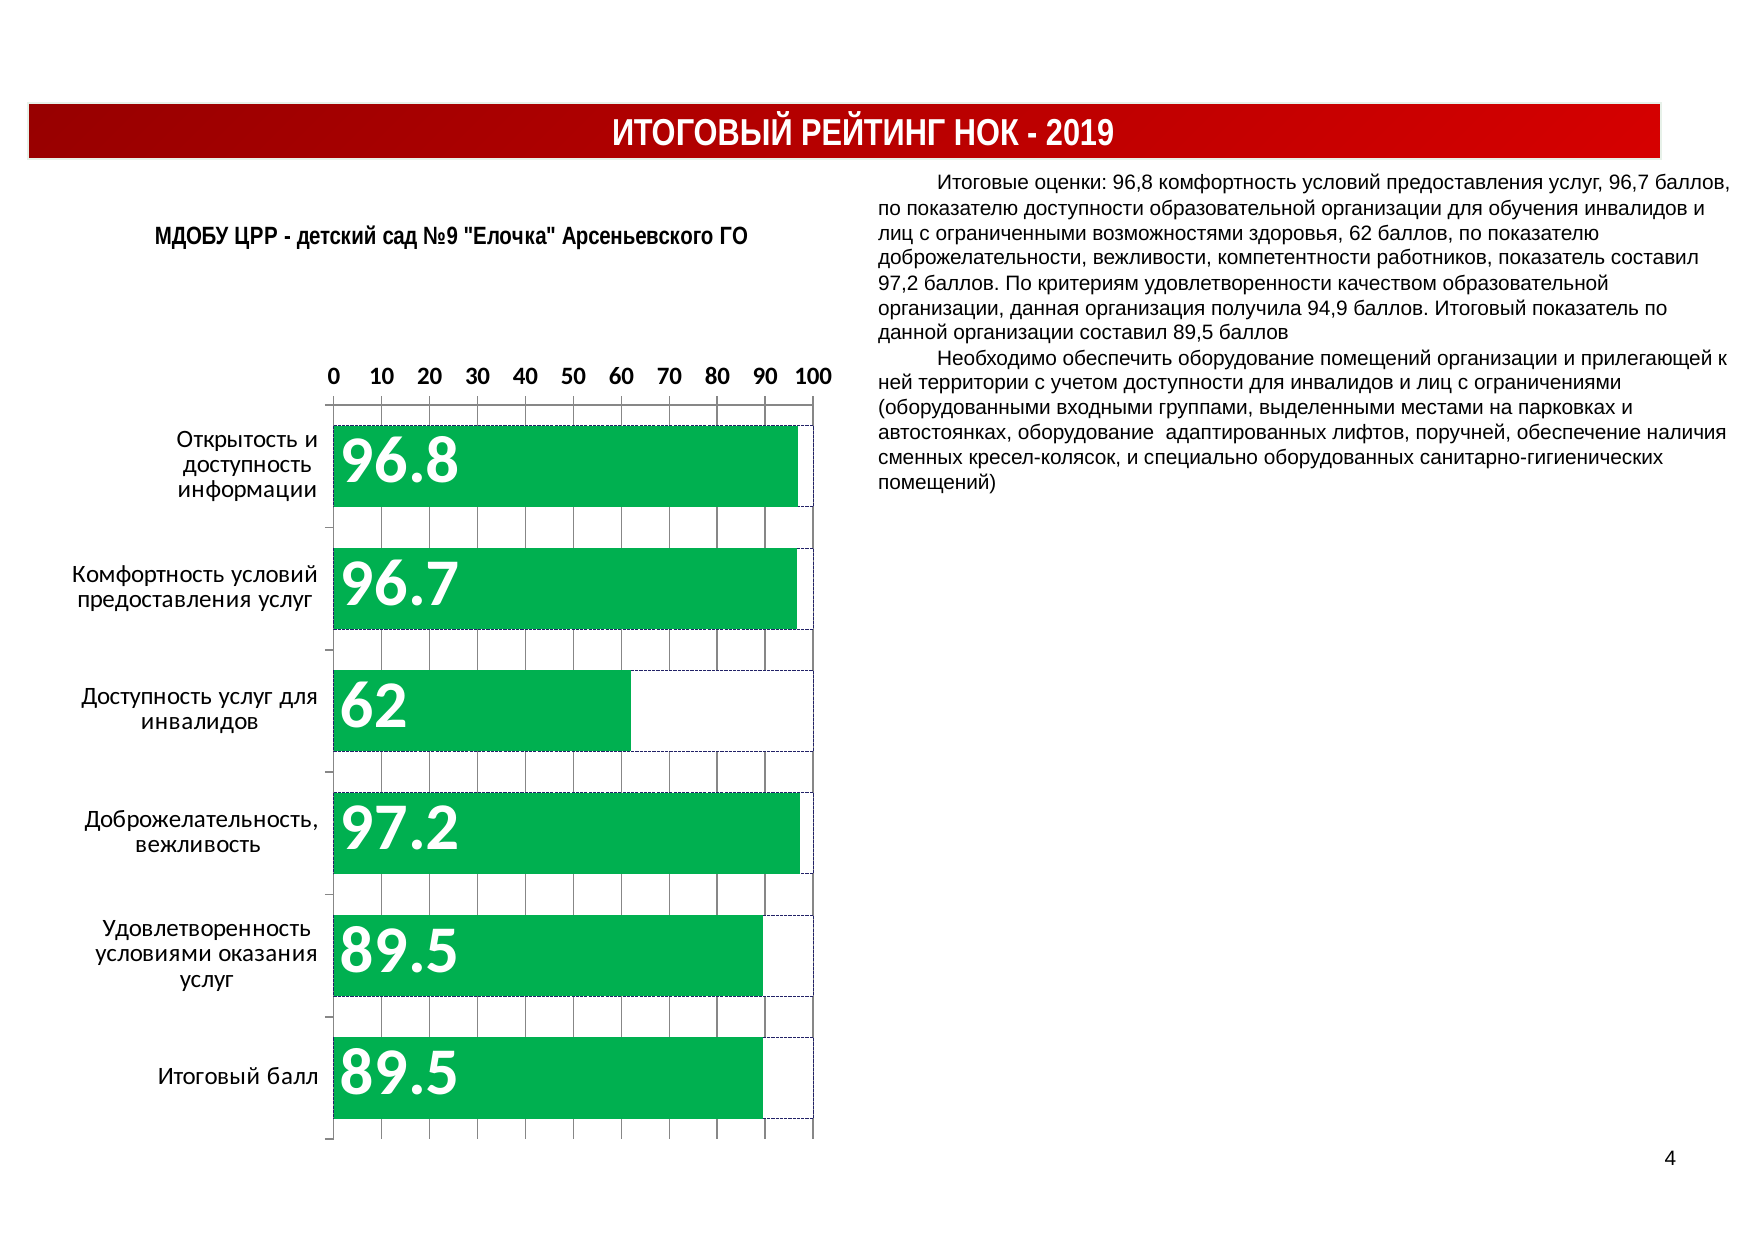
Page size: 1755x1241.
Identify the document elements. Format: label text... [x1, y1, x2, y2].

slide_number 4 [1283, 1136, 1694, 1223]
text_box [27, 102, 1662, 160]
text_box Итоговые оценки: 96,8 комфортность условий предоставления услуг, 96,7 баллов, по показателю доступности образовательной организации для обучения инвалидов и лиц с ограниченными возможностями здоровья, 62 баллов, по показателю доброжелательности, вежливости, компетентности работников, показатель составил 97,2 баллов. По критериям удовлетворенности качеством образовательной организации, данная организация получила 94,9 баллов. Итоговый показатель по данной организации составил 89,5 баллов Необходимо обеспечить оборудование помещений организации и прилегающей к ней территории с учетом доступности для инвалидов и лиц с ограничениями (оборудованными входными группами, выделенными местами на парковках и автостоянках, оборудование адаптированных лифтов, поручней, обеспечение наличия сменных кресел-колясок, и специально оборудованных санитарно-гигиенических помещений) [863, 161, 1755, 502]
chart [58, 185, 845, 1172]
